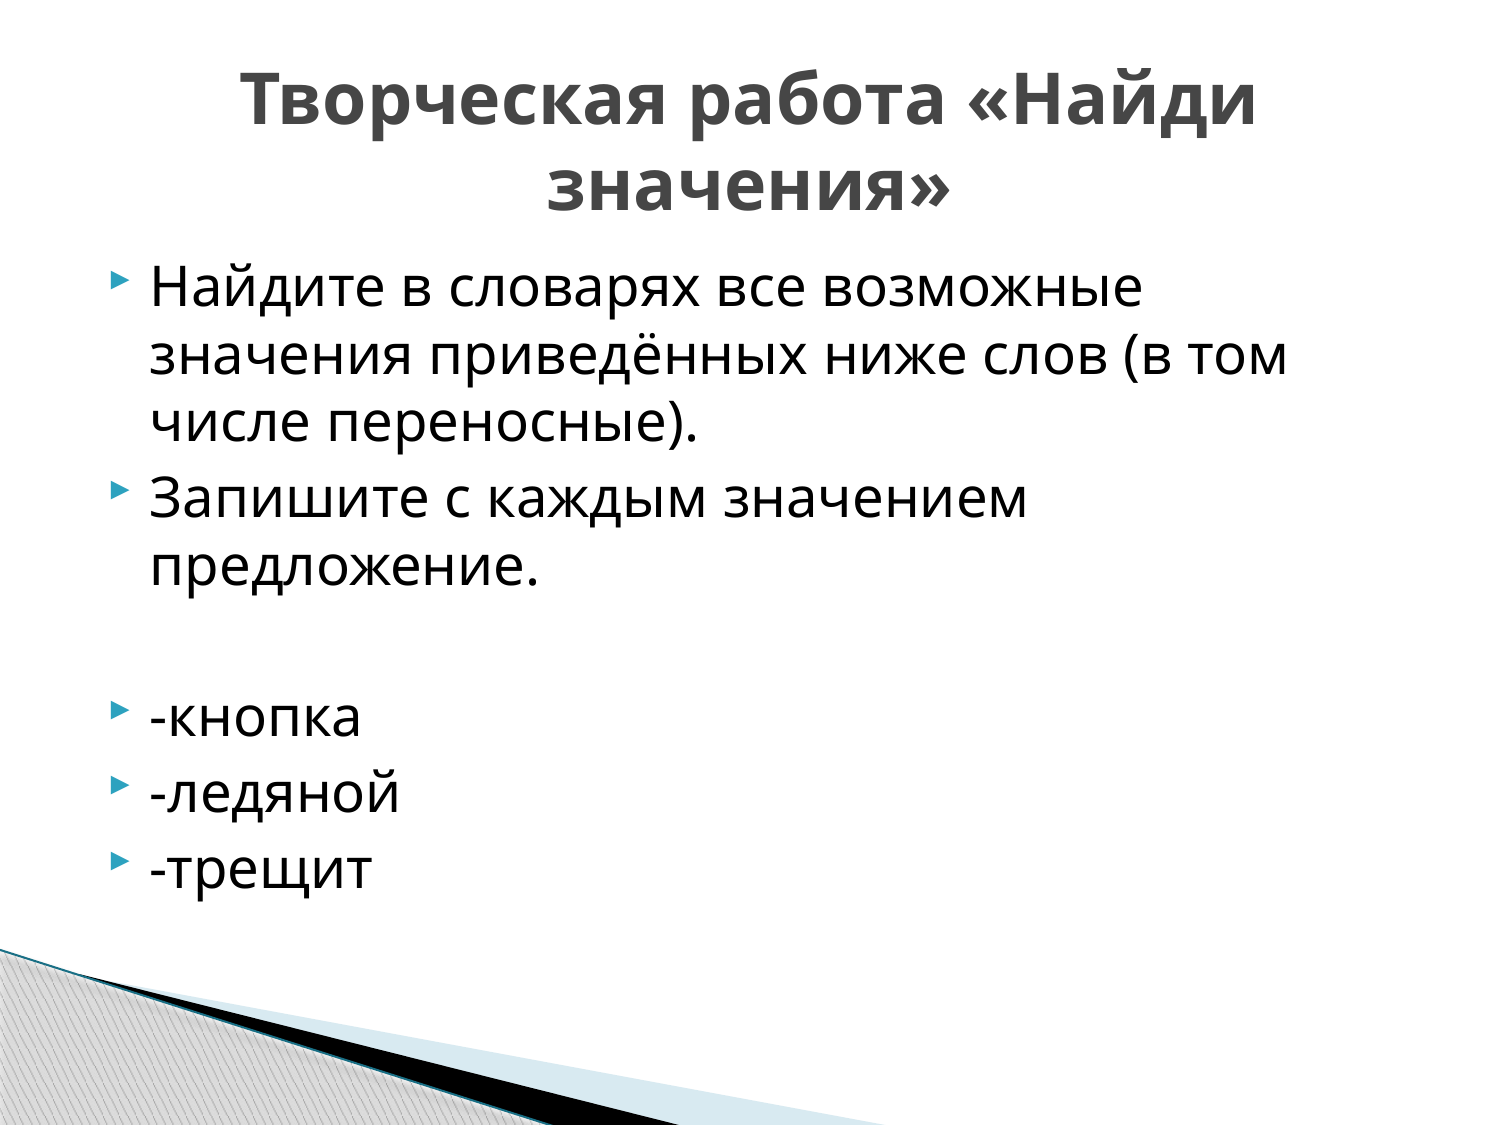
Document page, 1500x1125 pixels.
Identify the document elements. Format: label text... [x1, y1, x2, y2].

title Творческая работа «Найди значения» [75, 45, 1425, 233]
list Найдите в словарях все возможные значения приведённых ниже слов (в том числе переносные). Запишите с каждым значением предложение. -кнопка -ледяной -трещит [75, 243, 1425, 986]
